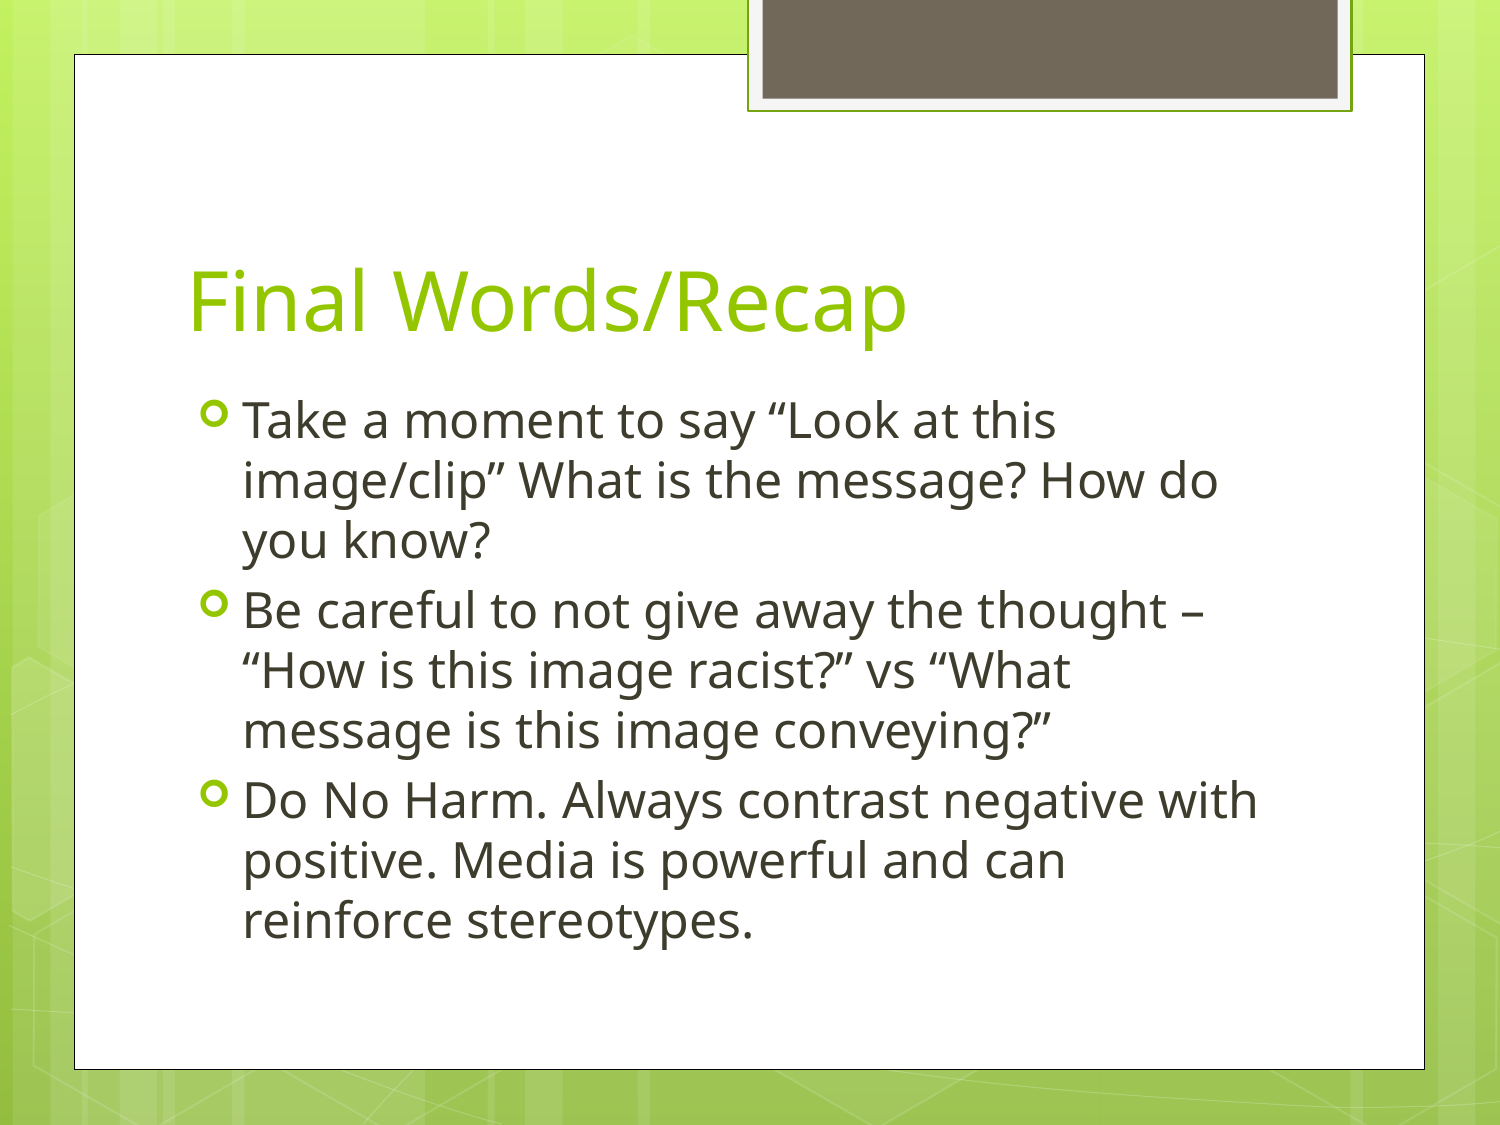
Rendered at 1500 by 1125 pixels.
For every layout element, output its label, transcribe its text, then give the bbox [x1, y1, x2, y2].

title Final Words/Recap [171, 168, 1324, 357]
list Take a moment to say “Look at this image/clip” What is the message? How do you know? Be careful to not give away the thought – “How is this image racist?” vs “What message is this image conveying?” Do No Harm. Always contrast negative with positive. Media is powerful and can reinforce stereotypes. [171, 381, 1283, 957]
